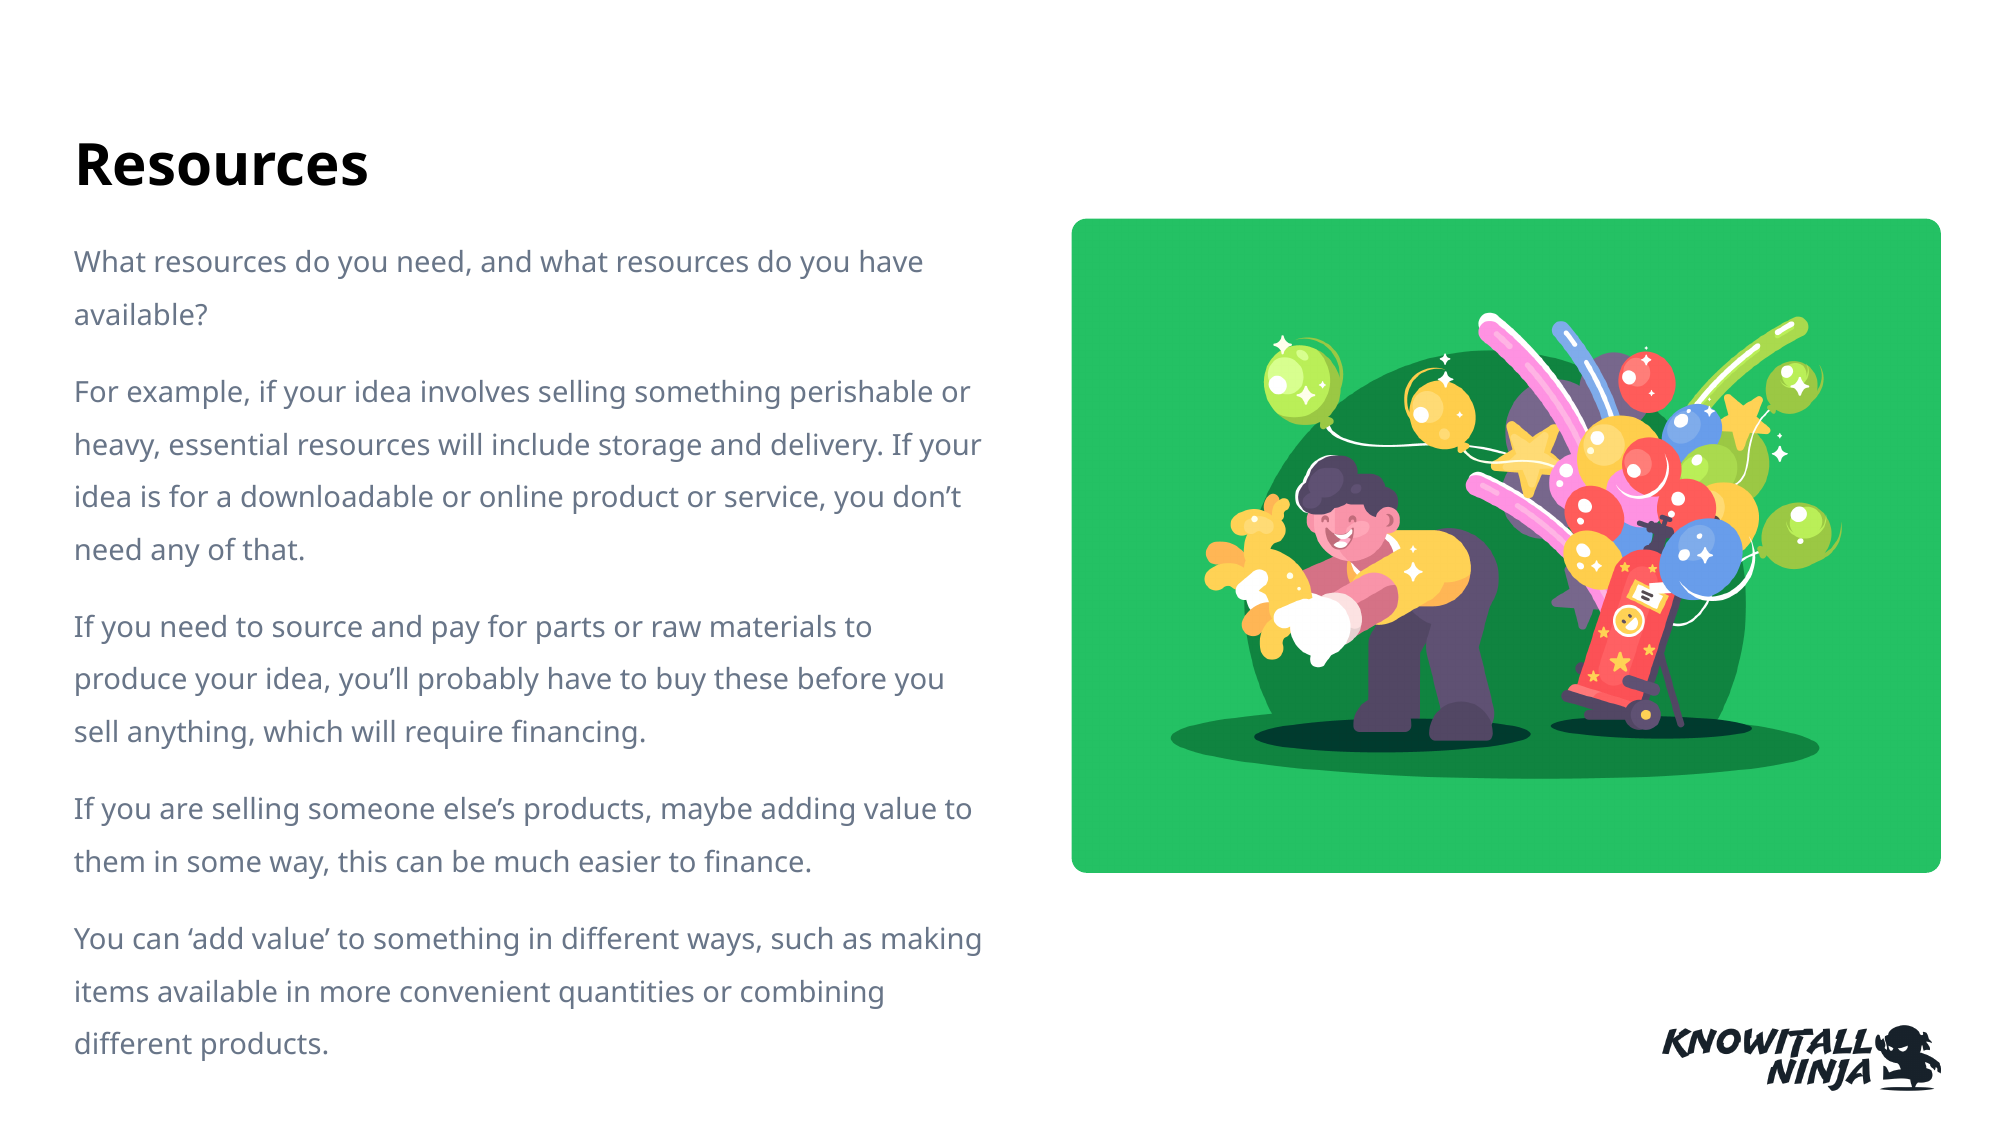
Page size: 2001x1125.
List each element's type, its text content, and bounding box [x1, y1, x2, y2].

picture [1662, 1025, 1941, 1091]
picture [1071, 218, 1942, 874]
title Resources [59, 117, 1000, 206]
list What resources do you need, and what resources do you have available? For example, if your idea involves selling something perishable or heavy, essential resources will include storage and delivery. If your idea is for a downloadable or online product or service, you don’t need any of that. If you need to source and pay for parts or raw materials to produce your idea, you’ll probably have to buy these before you sell anything, which will require financing. If you are selling someone else’s products, maybe adding value to them in some way, this can be much easier to finance. You can ‘add value’ to something in different ways, such as making items available in more convenient quantities or combining different products. [59, 218, 1000, 1091]
